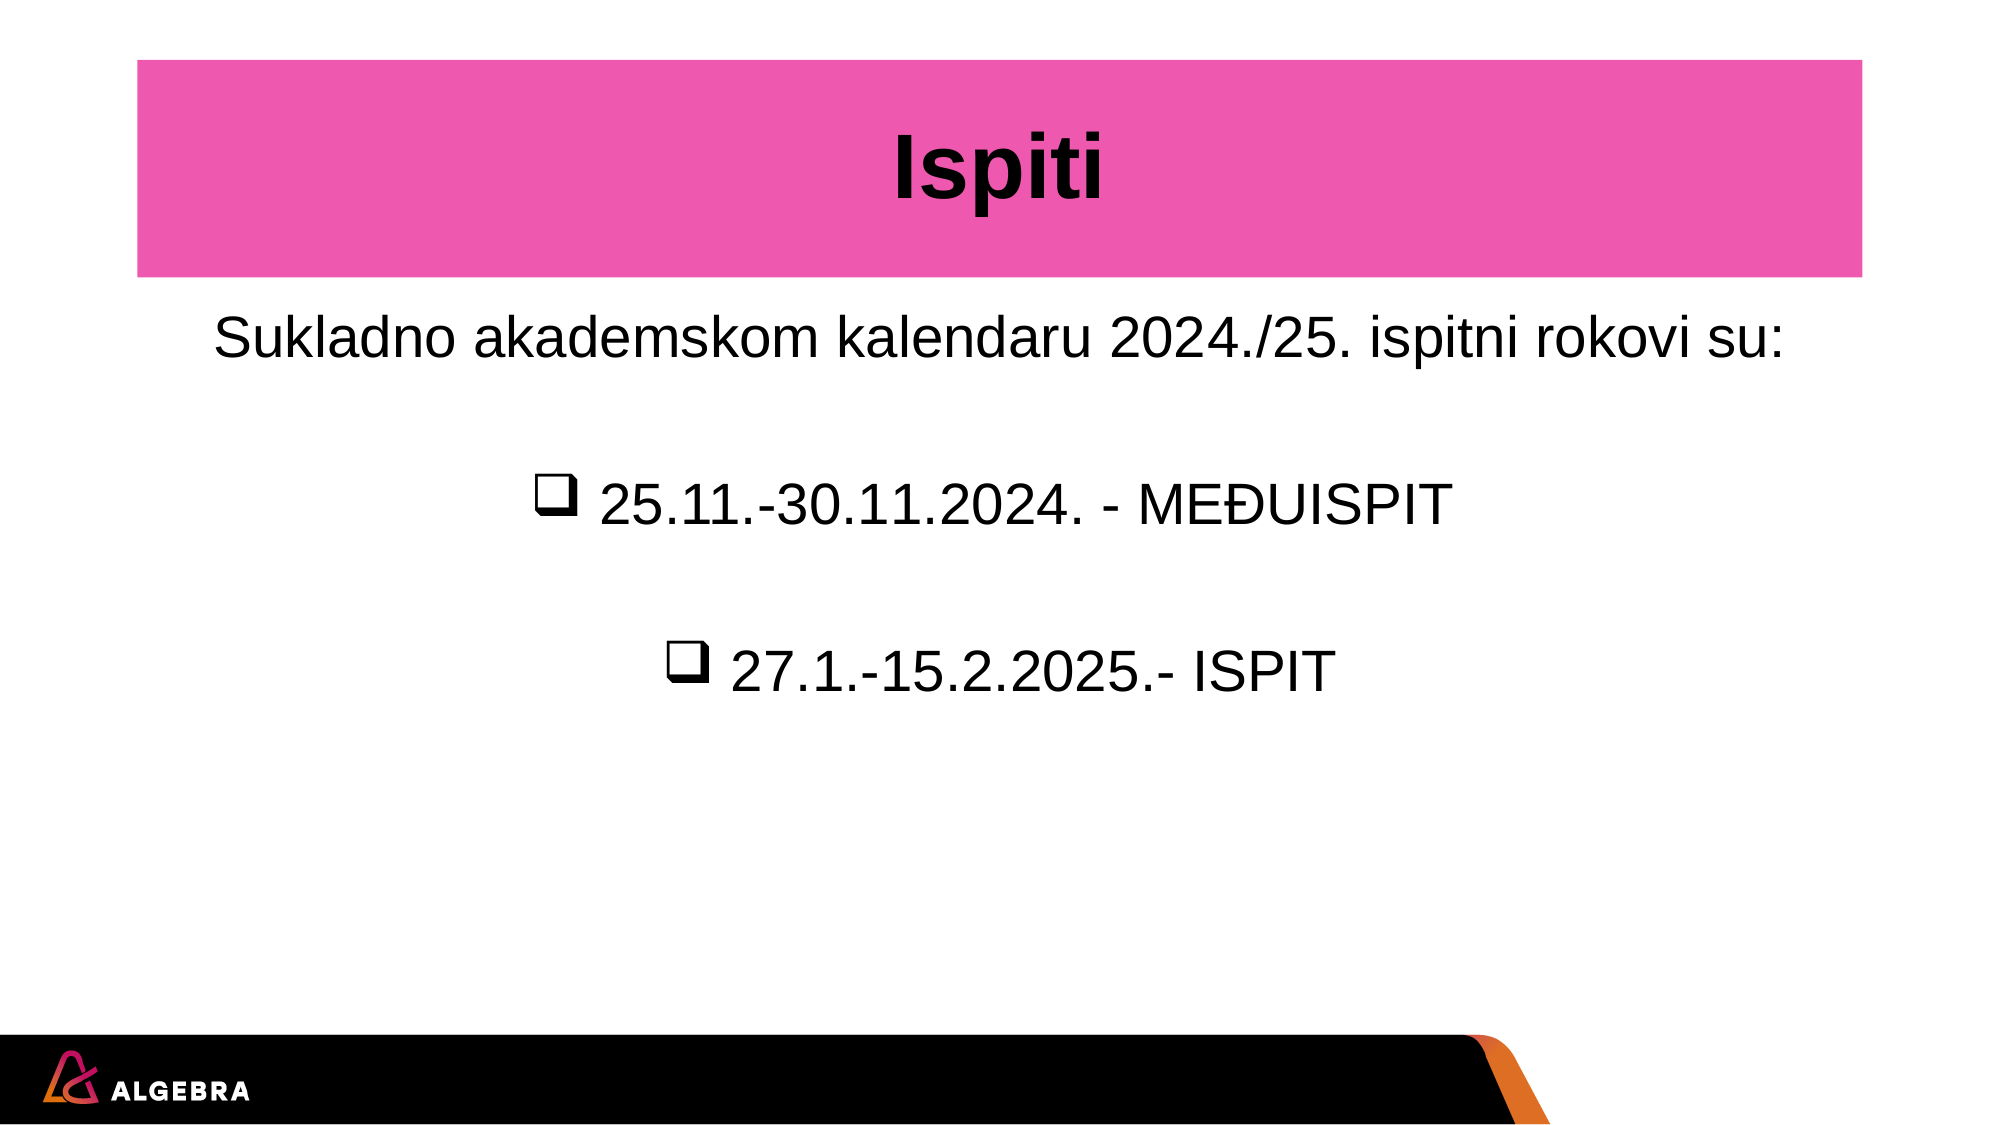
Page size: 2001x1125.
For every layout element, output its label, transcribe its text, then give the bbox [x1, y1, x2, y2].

list Sukladno akademskom kalendaru 2024./25. ispitni rokovi su: 25.11.-30.11.2024. - MEĐUISPIT 27.1.-15.2.2025.- ISPIT [137, 299, 1863, 1014]
title Ispiti [137, 59, 1863, 278]
picture [0, 1034, 1733, 1125]
